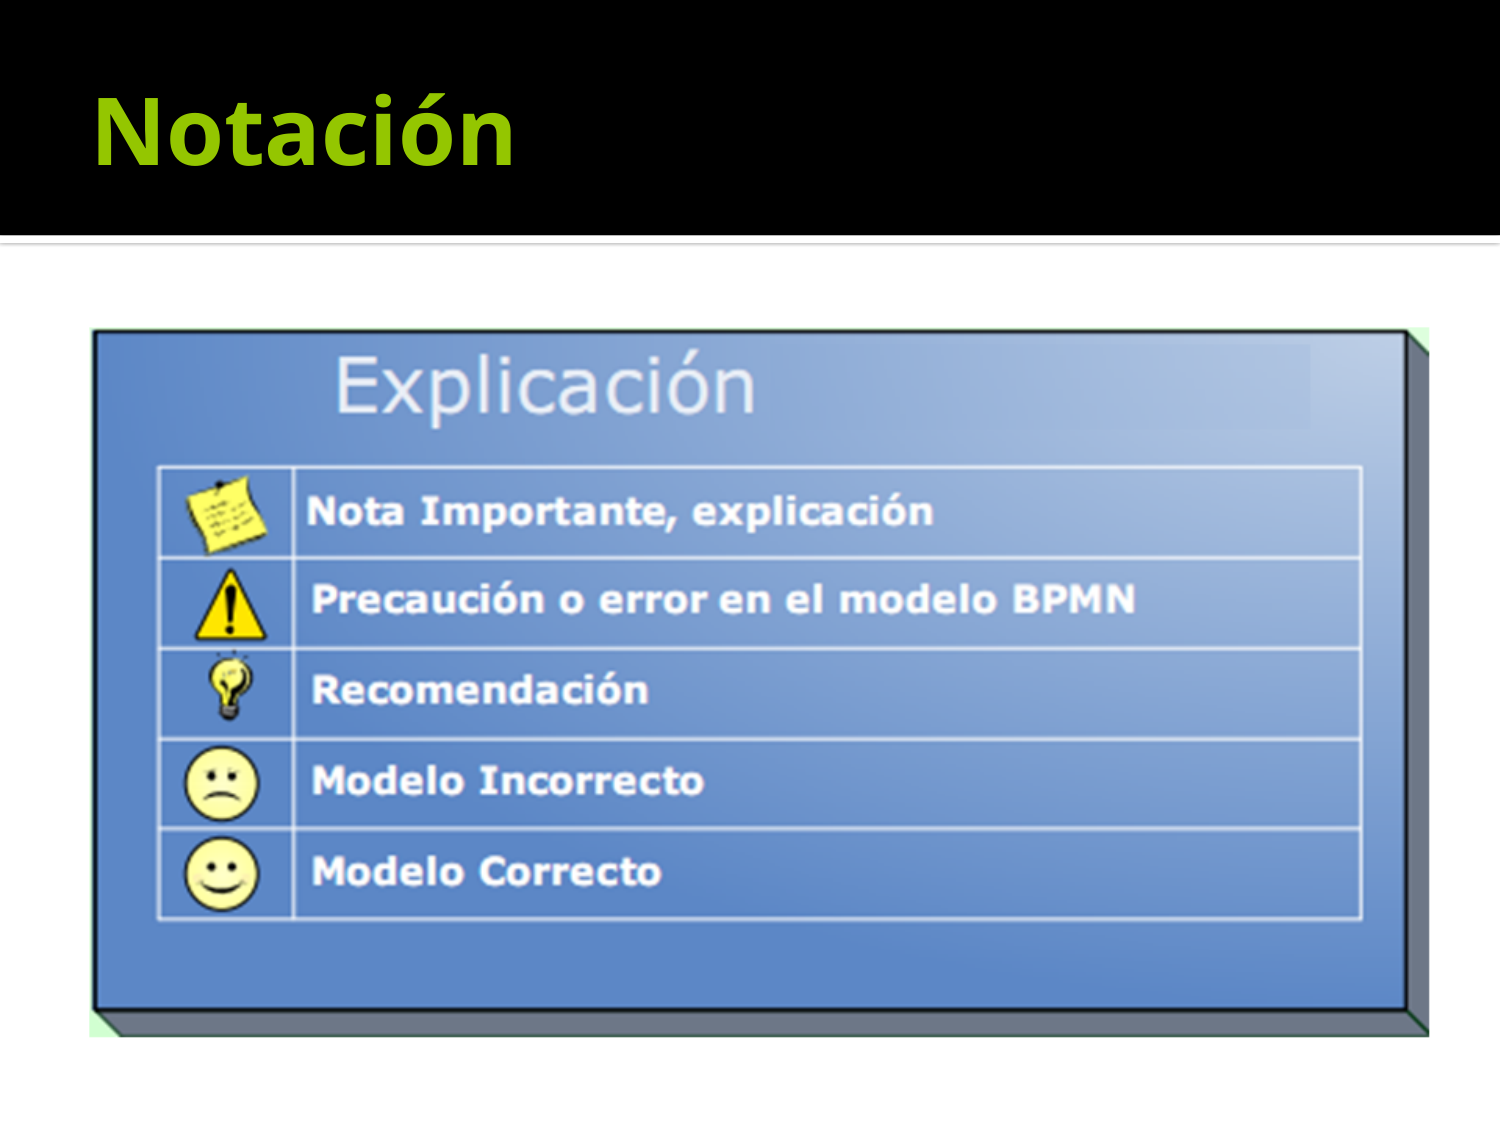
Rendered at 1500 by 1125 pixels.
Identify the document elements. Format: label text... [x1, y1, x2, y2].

picture [88, 326, 1431, 1039]
title Notación [75, 25, 1425, 231]
